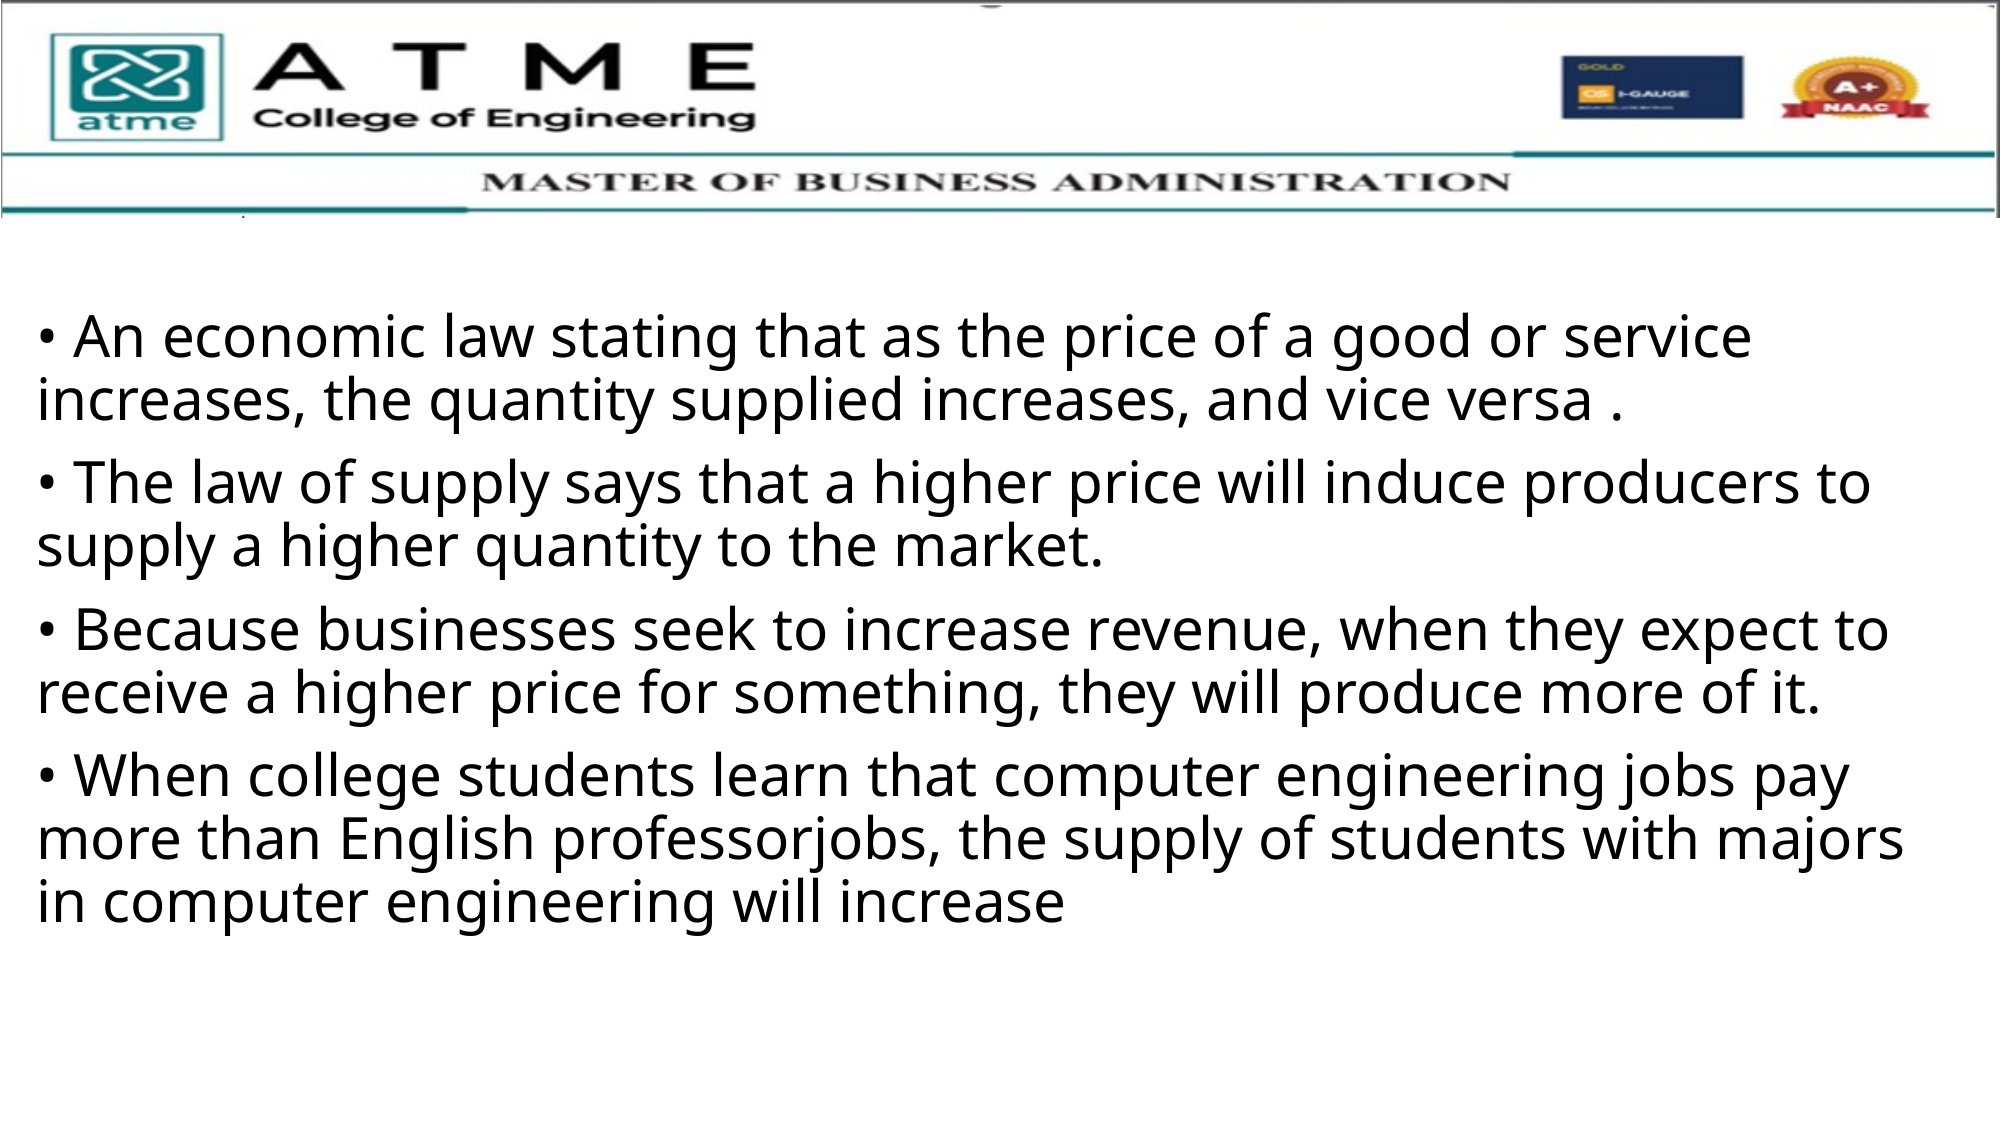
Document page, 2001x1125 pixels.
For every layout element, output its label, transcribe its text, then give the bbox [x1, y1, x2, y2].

list • An economic law stating that as the price of a good or service increases, the quantity supplied increases, and vice versa . • The law of supply says that a higher price will induce producers to supply a higher quantity to the market. • Because businesses seek to increase revenue, when they expect to receive a higher price for something, they will produce more of it. • When college students learn that computer engineering jobs pay more than English professorjobs, the supply of students with majors in computer engineering will increase [21, 299, 1981, 1111]
picture [1, 0, 2000, 218]
